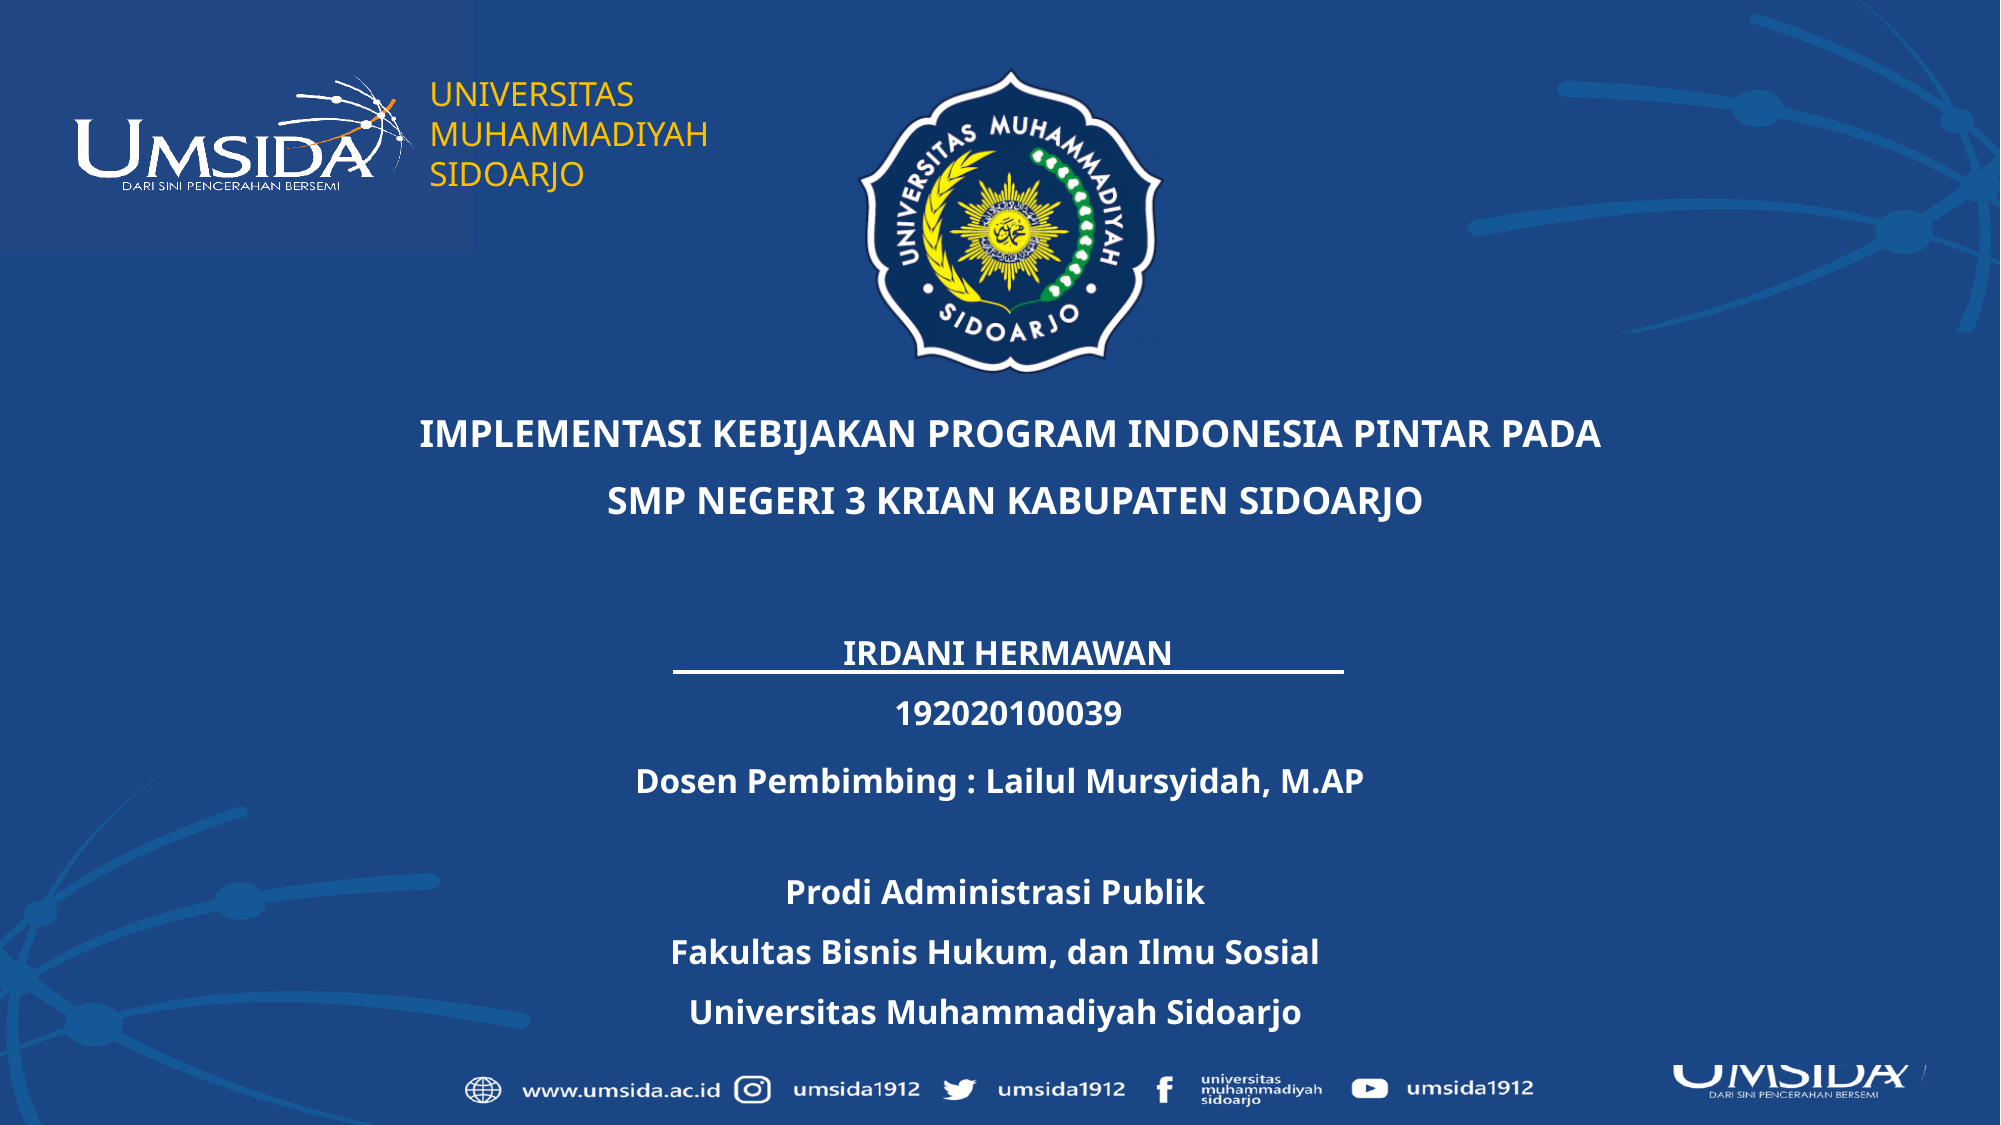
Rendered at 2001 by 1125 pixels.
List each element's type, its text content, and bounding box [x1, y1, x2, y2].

text_box Prodi Administrasi Publik Fakultas Bisnis Hukum, dan Ilmu Sosial Universitas Muhammadiyah Sidoarjo [451, 851, 1549, 1035]
text_box IMPLEMENTASI KEBIJAKAN PROGRAM INDONESIA PINTAR PADA SMP NEGERI 3 KRIAN KABUPATEN SIDOARJO [302, 383, 1719, 527]
text_box Dosen Pembimbing : Lailul Mursyidah, M.AP [504, 736, 1496, 805]
text_box IRDANI HERMAWAN 192020100039 [672, 608, 1344, 670]
picture [0, 0, 2000, 1125]
text_box IRDANI HERMAWAN 192020100039 [672, 673, 1344, 736]
